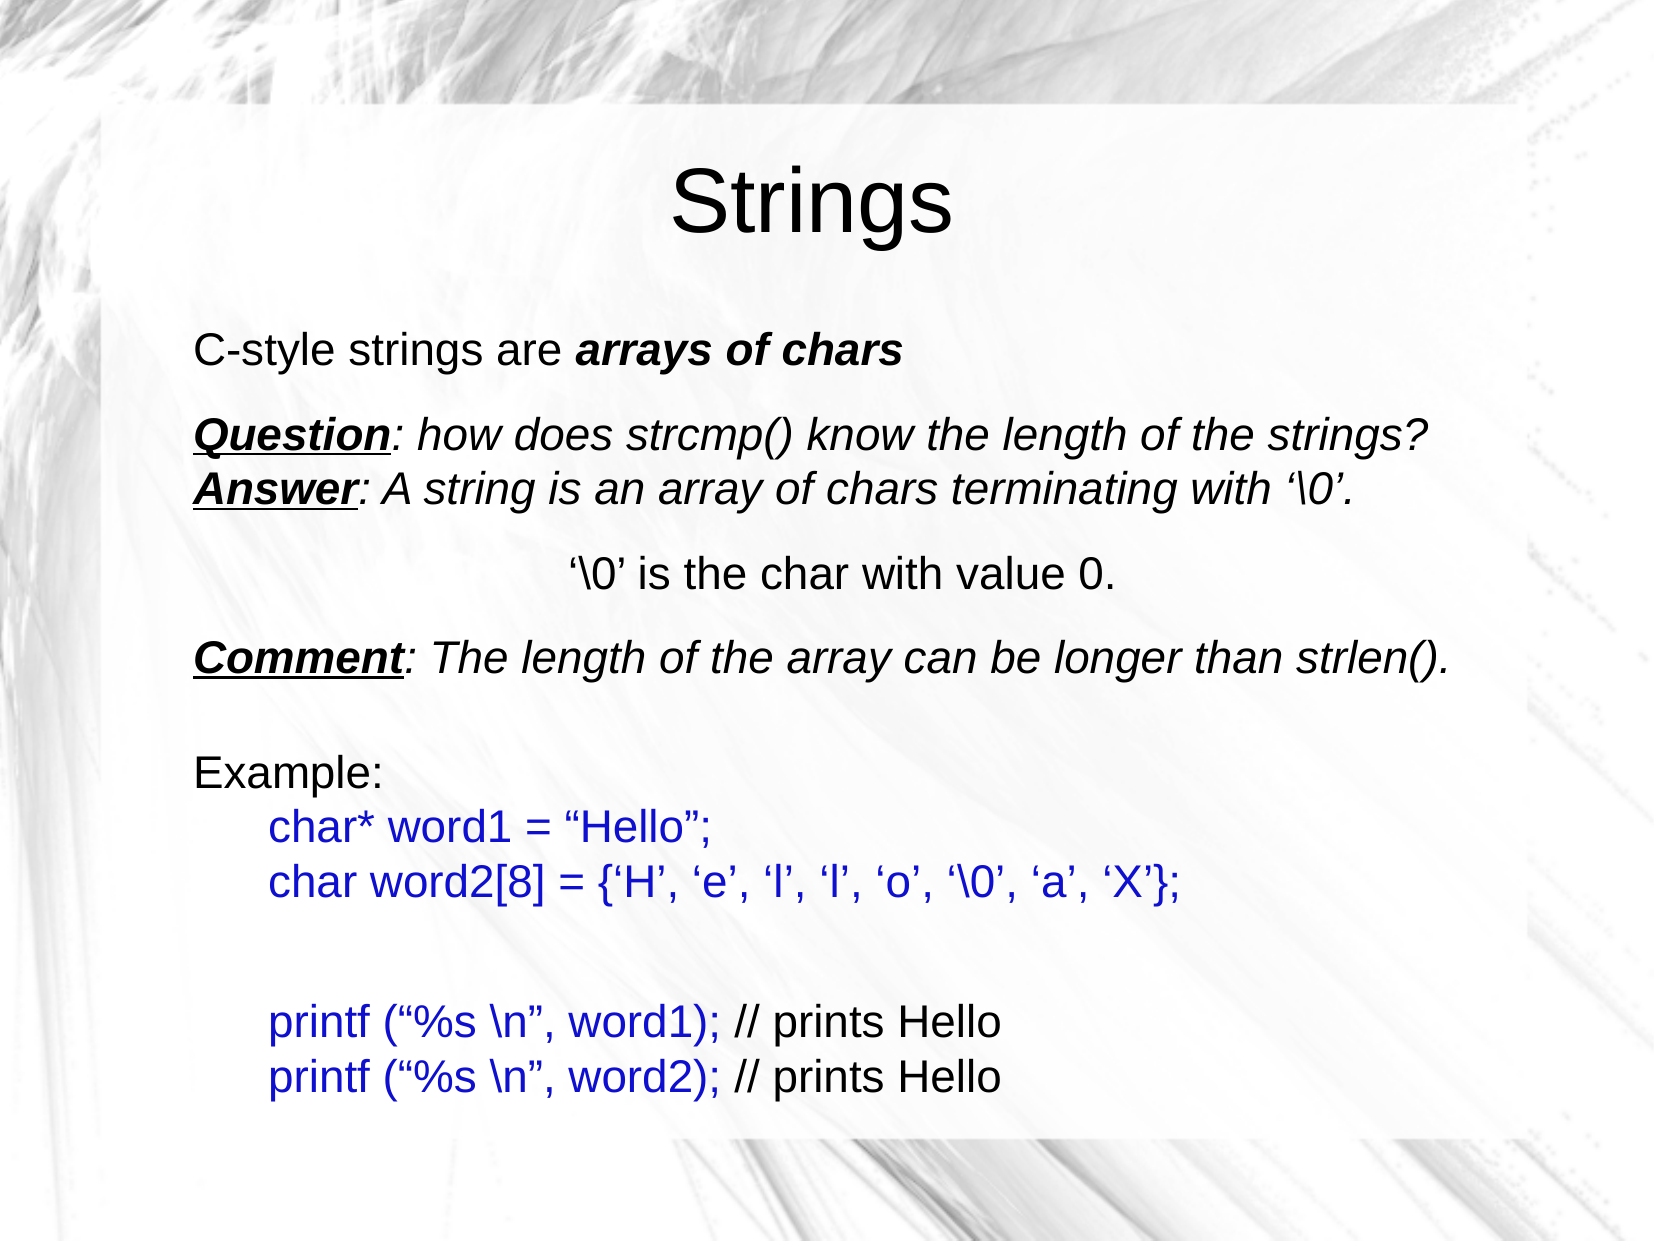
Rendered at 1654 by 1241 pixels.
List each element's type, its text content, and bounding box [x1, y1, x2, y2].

picture [0, 0, 1654, 1241]
list C-style strings are arrays of chars Question: how does strcmp() know the length of the strings? Answer: A string is an array of chars terminating with ‘\0’. ‘\0’ is the char with value 0. Comment: The length of the array can be longer than strlen(). Example: char* word1 = “Hello”; char word2[8] = {‘H’, ‘e’, ‘l’, ‘l’, ‘o’, ‘\0’, ‘a’, ‘X’}; printf (“%s \n”, word1); // prints Hello printf (“%s \n”, word2); // prints Hello [118, 319, 1571, 1109]
title Strings [118, 93, 1506, 299]
